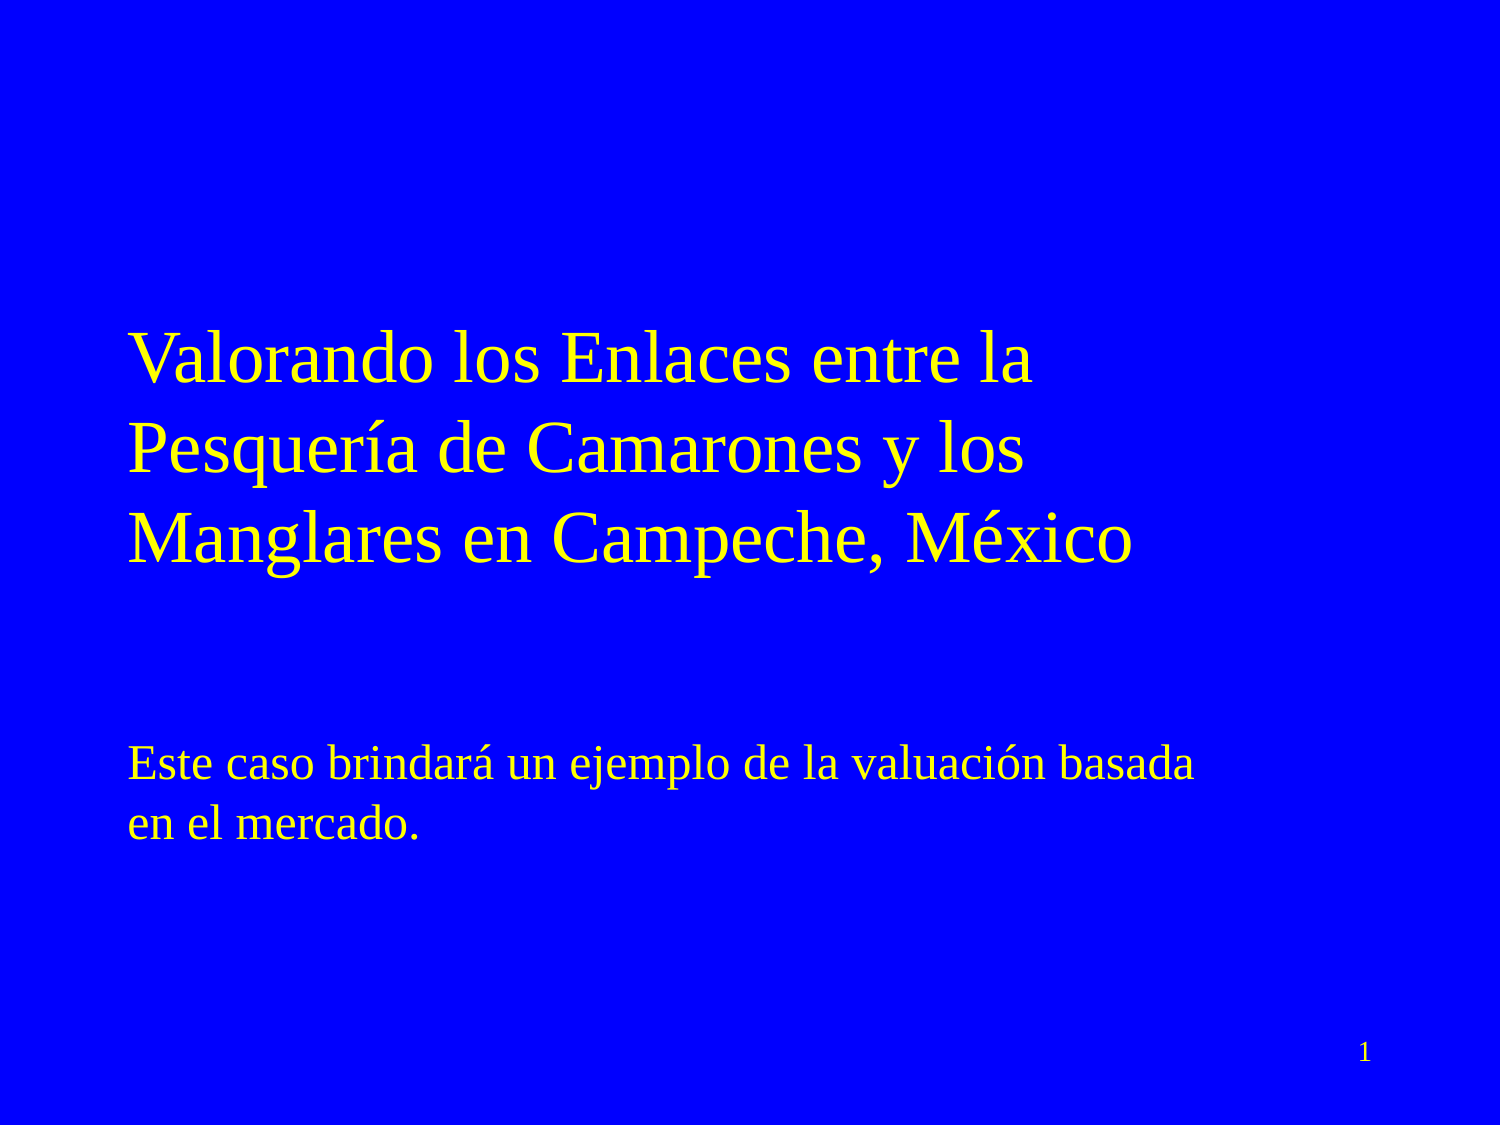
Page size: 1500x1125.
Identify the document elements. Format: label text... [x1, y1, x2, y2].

slide_number 1 [1074, 1024, 1388, 1101]
text_box Valorando los Enlaces entre la Pesquería de Camarones y los Manglares en Campeche, México Este caso brindará un ejemplo de la valuación basada en el mercado. [112, 299, 1225, 858]
